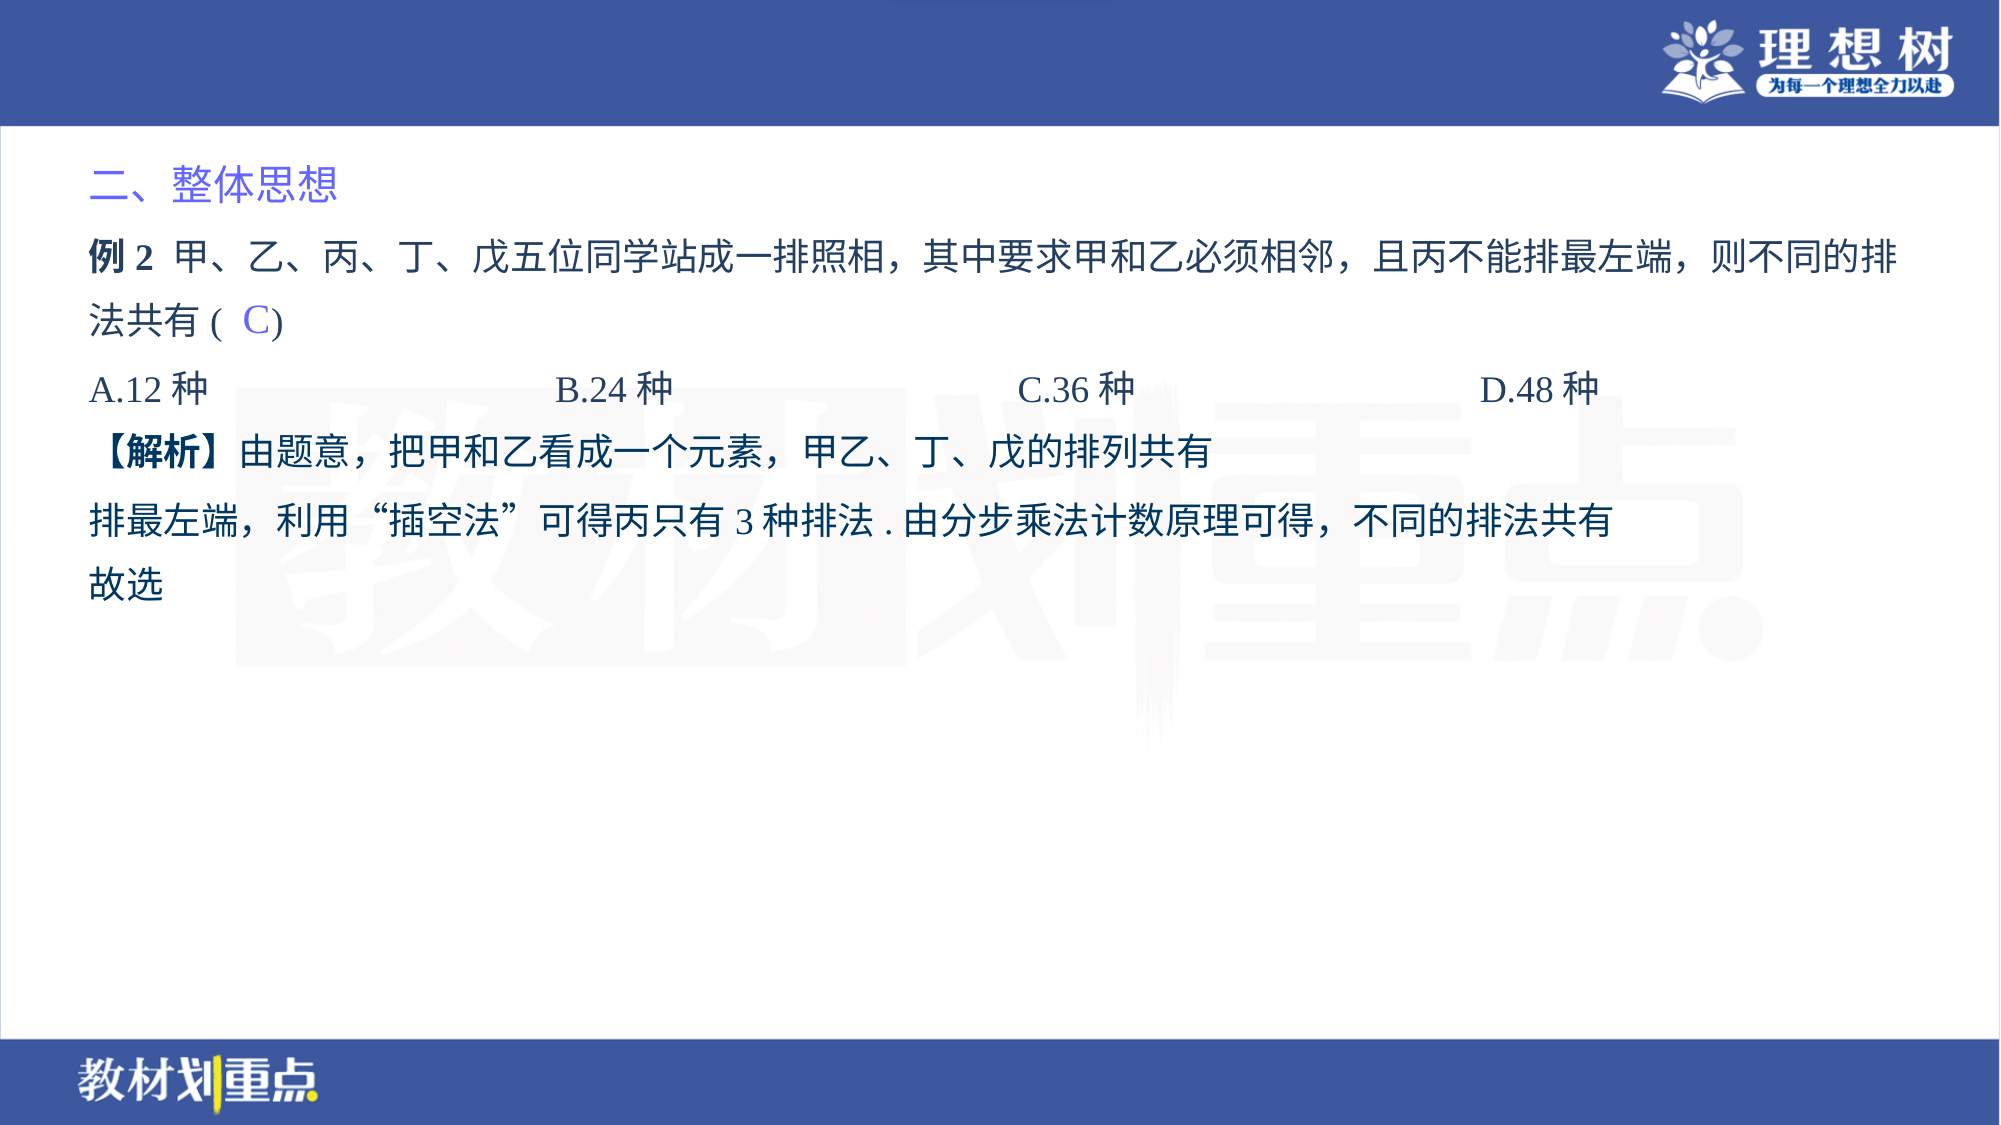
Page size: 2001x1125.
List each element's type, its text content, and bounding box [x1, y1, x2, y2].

picture [0, 0, 2000, 1125]
text_box 例2 甲、乙、丙、丁、戊五位同学站成一排照相，其中要求甲和乙必须相邻，且丙不能排最左端，则不同的排 法共有( ) [88, 208, 1911, 336]
text_box A.12种 B.24种 C.36种 D.48种 [88, 343, 1911, 403]
text_box 二、整体思想 [88, 135, 1911, 208]
text_box C [227, 290, 286, 340]
